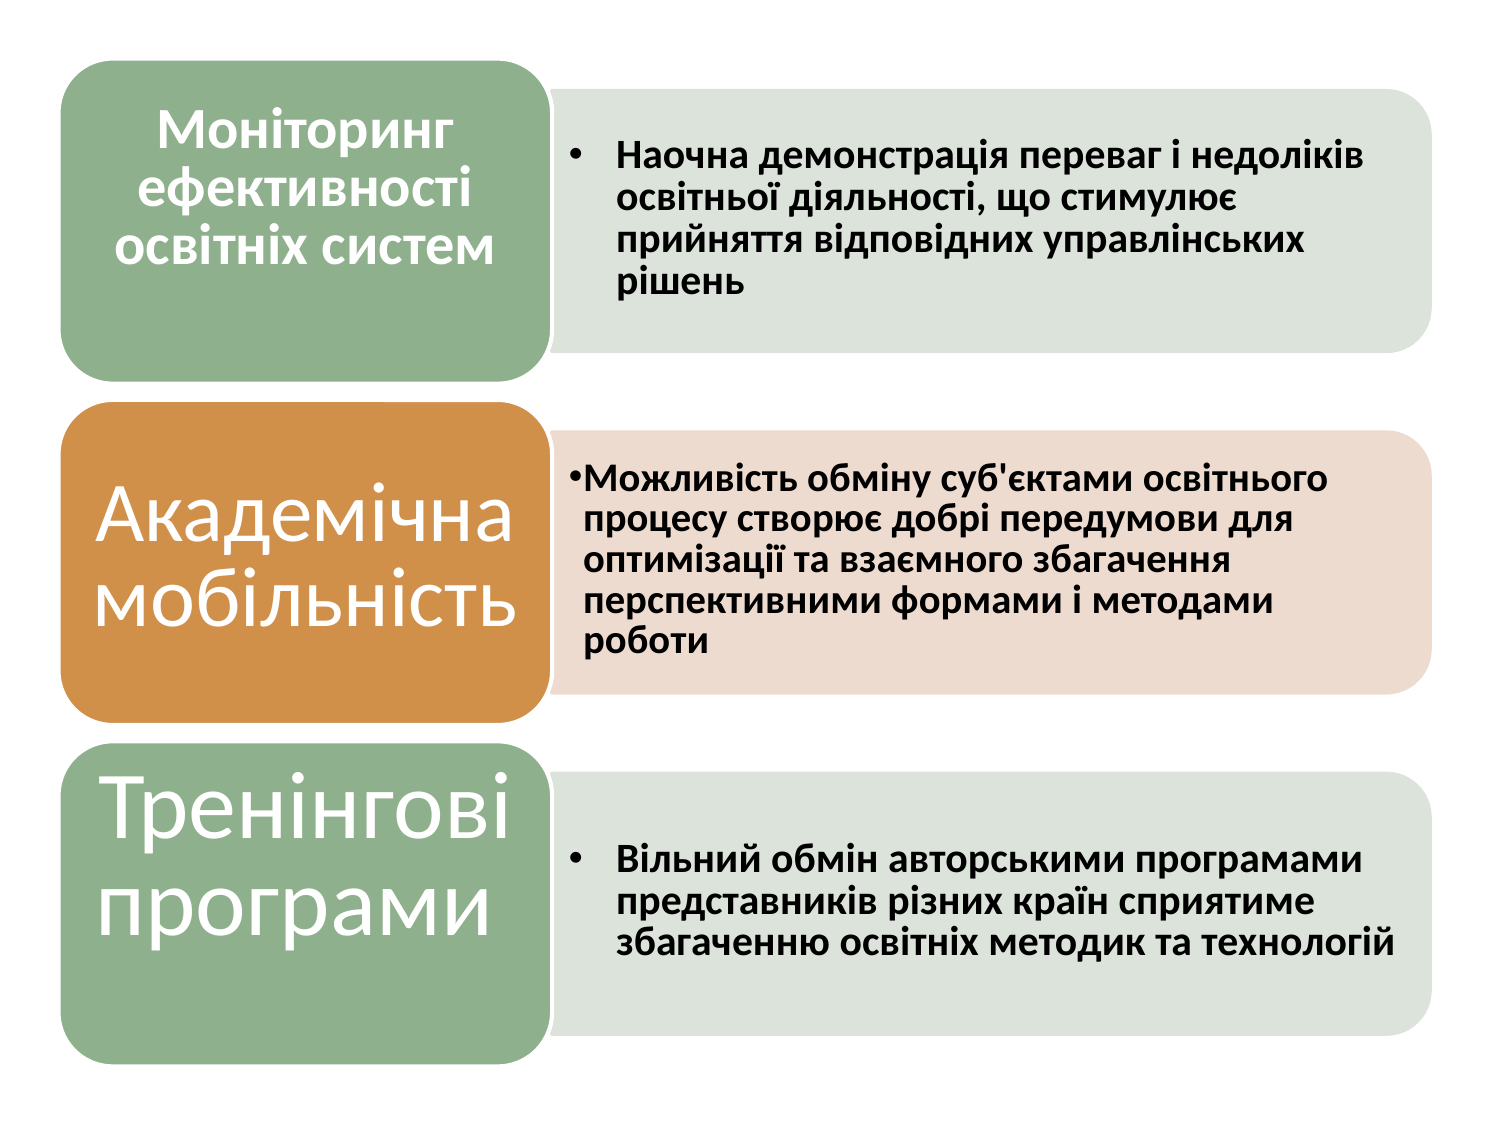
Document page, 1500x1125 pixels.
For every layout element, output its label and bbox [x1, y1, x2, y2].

text_box [58, 58, 1430, 1067]
